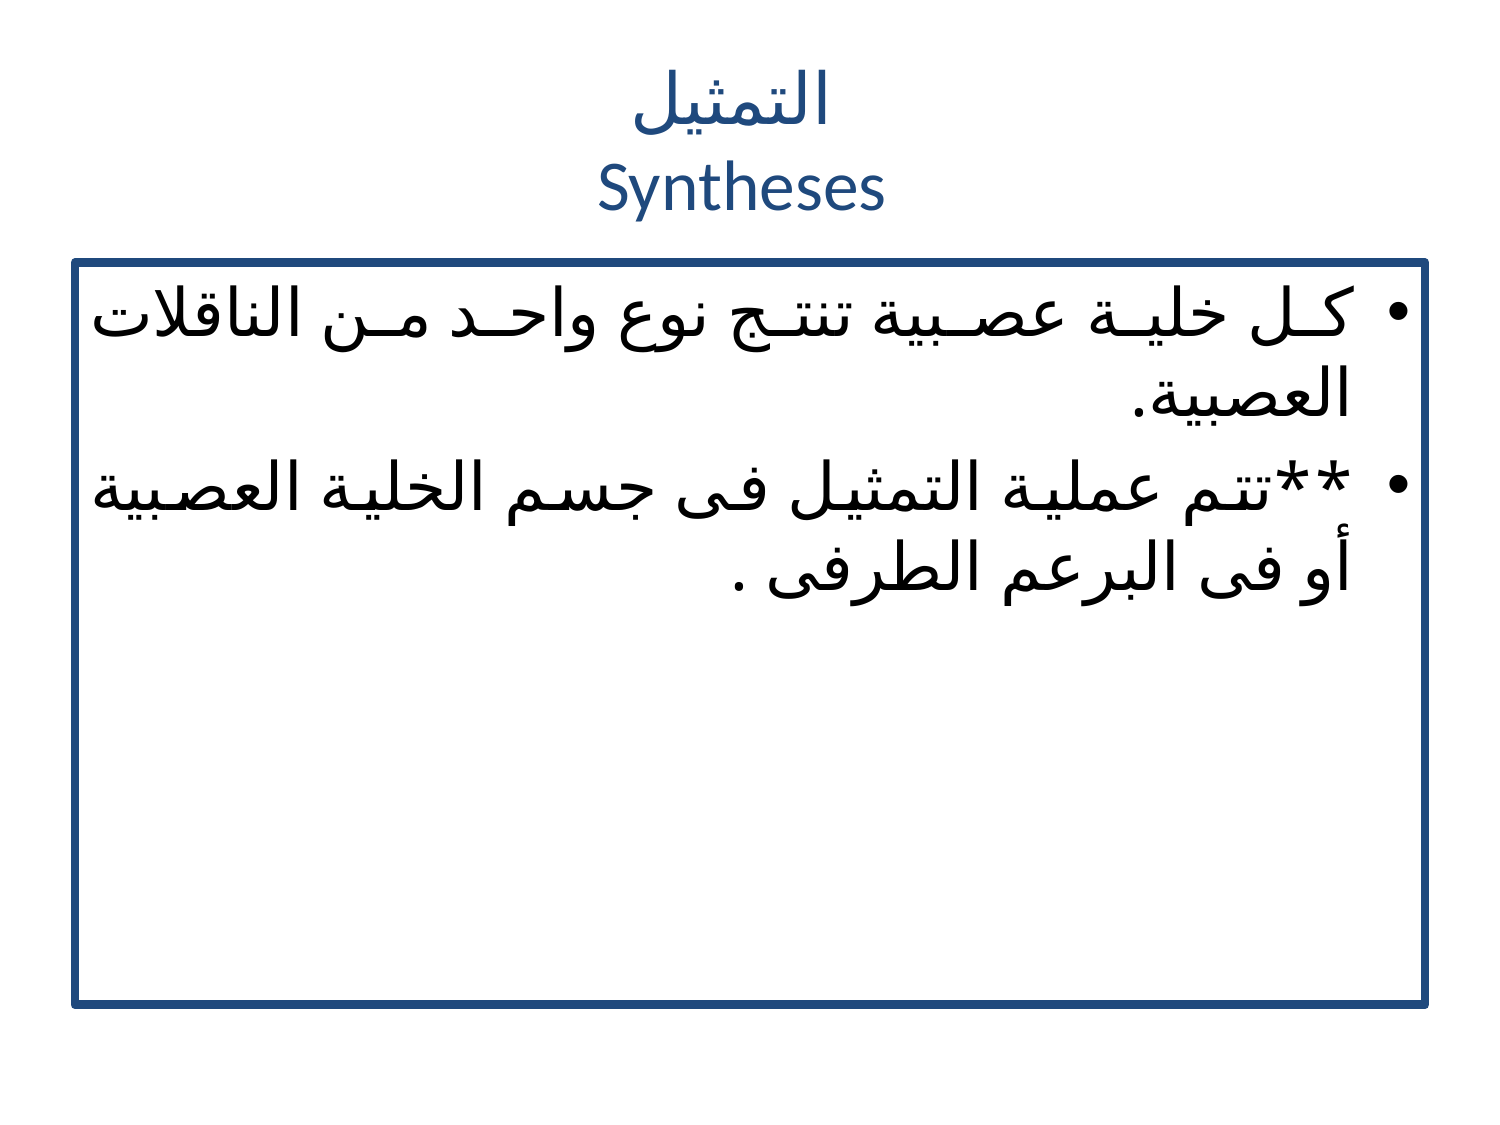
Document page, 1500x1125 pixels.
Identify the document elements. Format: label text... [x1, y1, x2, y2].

title التمثيل Syntheses [75, 45, 1425, 233]
list كل خلية عصبية تنتج نوع واحد من الناقلات العصبية. **تتم عملية التمثيل فى جسم الخلية العصبية أو فى البرعم الطرفى . [75, 262, 1425, 1005]
